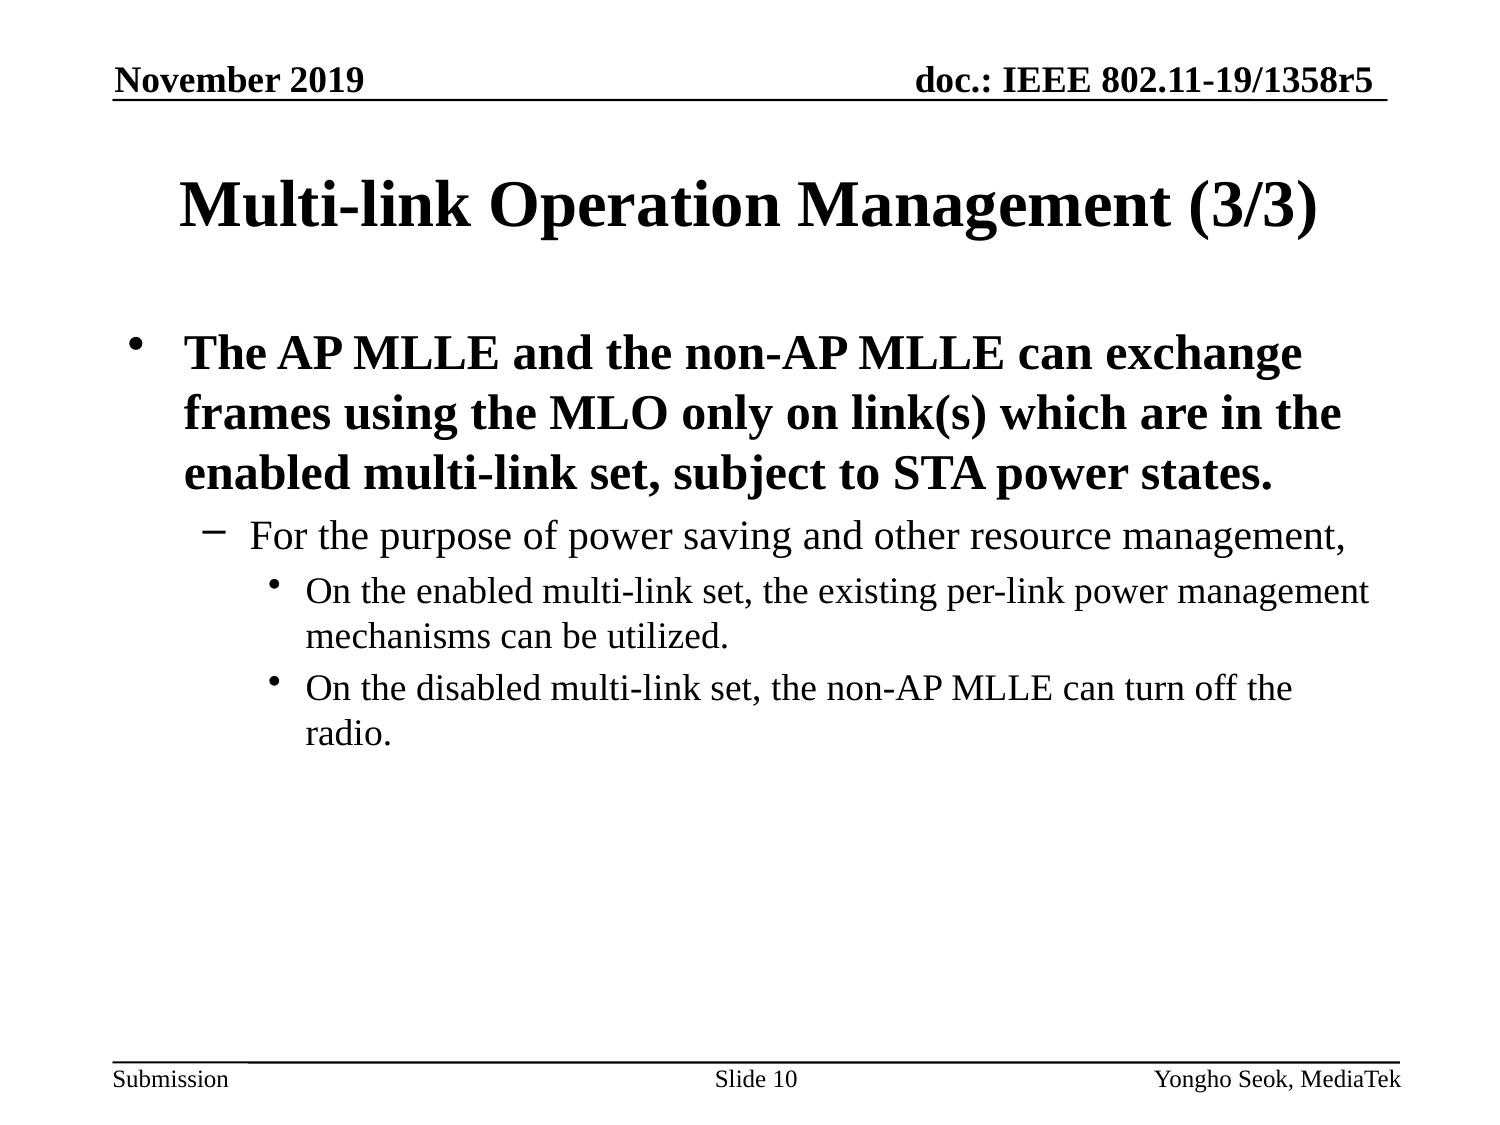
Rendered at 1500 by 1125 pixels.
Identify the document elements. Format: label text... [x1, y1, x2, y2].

title Multi-link Operation Management (3/3) [0, 112, 1500, 288]
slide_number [114, 54, 368, 101]
slide_number Slide 10 [712, 1061, 800, 1093]
footer Yongho Seok, MediaTek [1150, 1061, 1402, 1093]
list The AP MLLE and the non-AP MLLE can exchange frames using the MLO only on link(s) which are in the enabled multi-link set, subject to STA power states. For the purpose of power saving and other resource management, On the enabled multi-link set, the existing per-link power management mechanisms can be utilized. On the disabled multi-link set, the non-AP MLLE can turn off the radio. [112, 312, 1388, 988]
